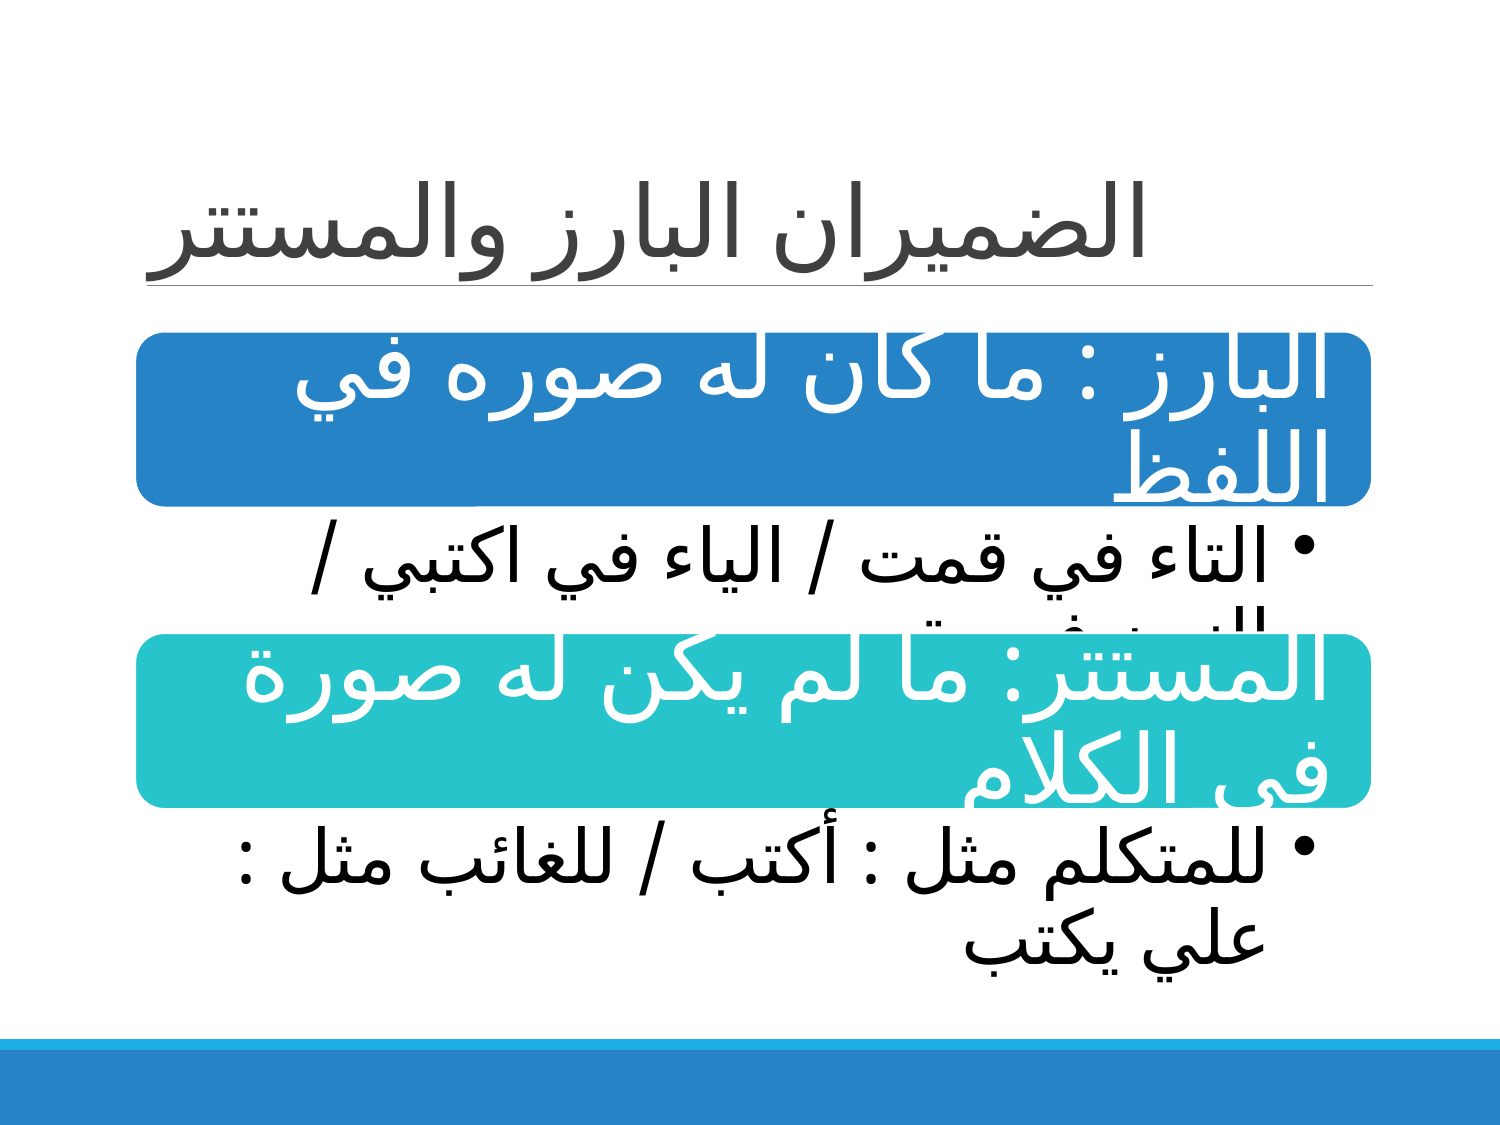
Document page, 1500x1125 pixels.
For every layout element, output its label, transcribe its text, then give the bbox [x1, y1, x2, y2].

title الضميران البارز والمستتر [135, 47, 1373, 285]
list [134, 302, 1373, 964]
